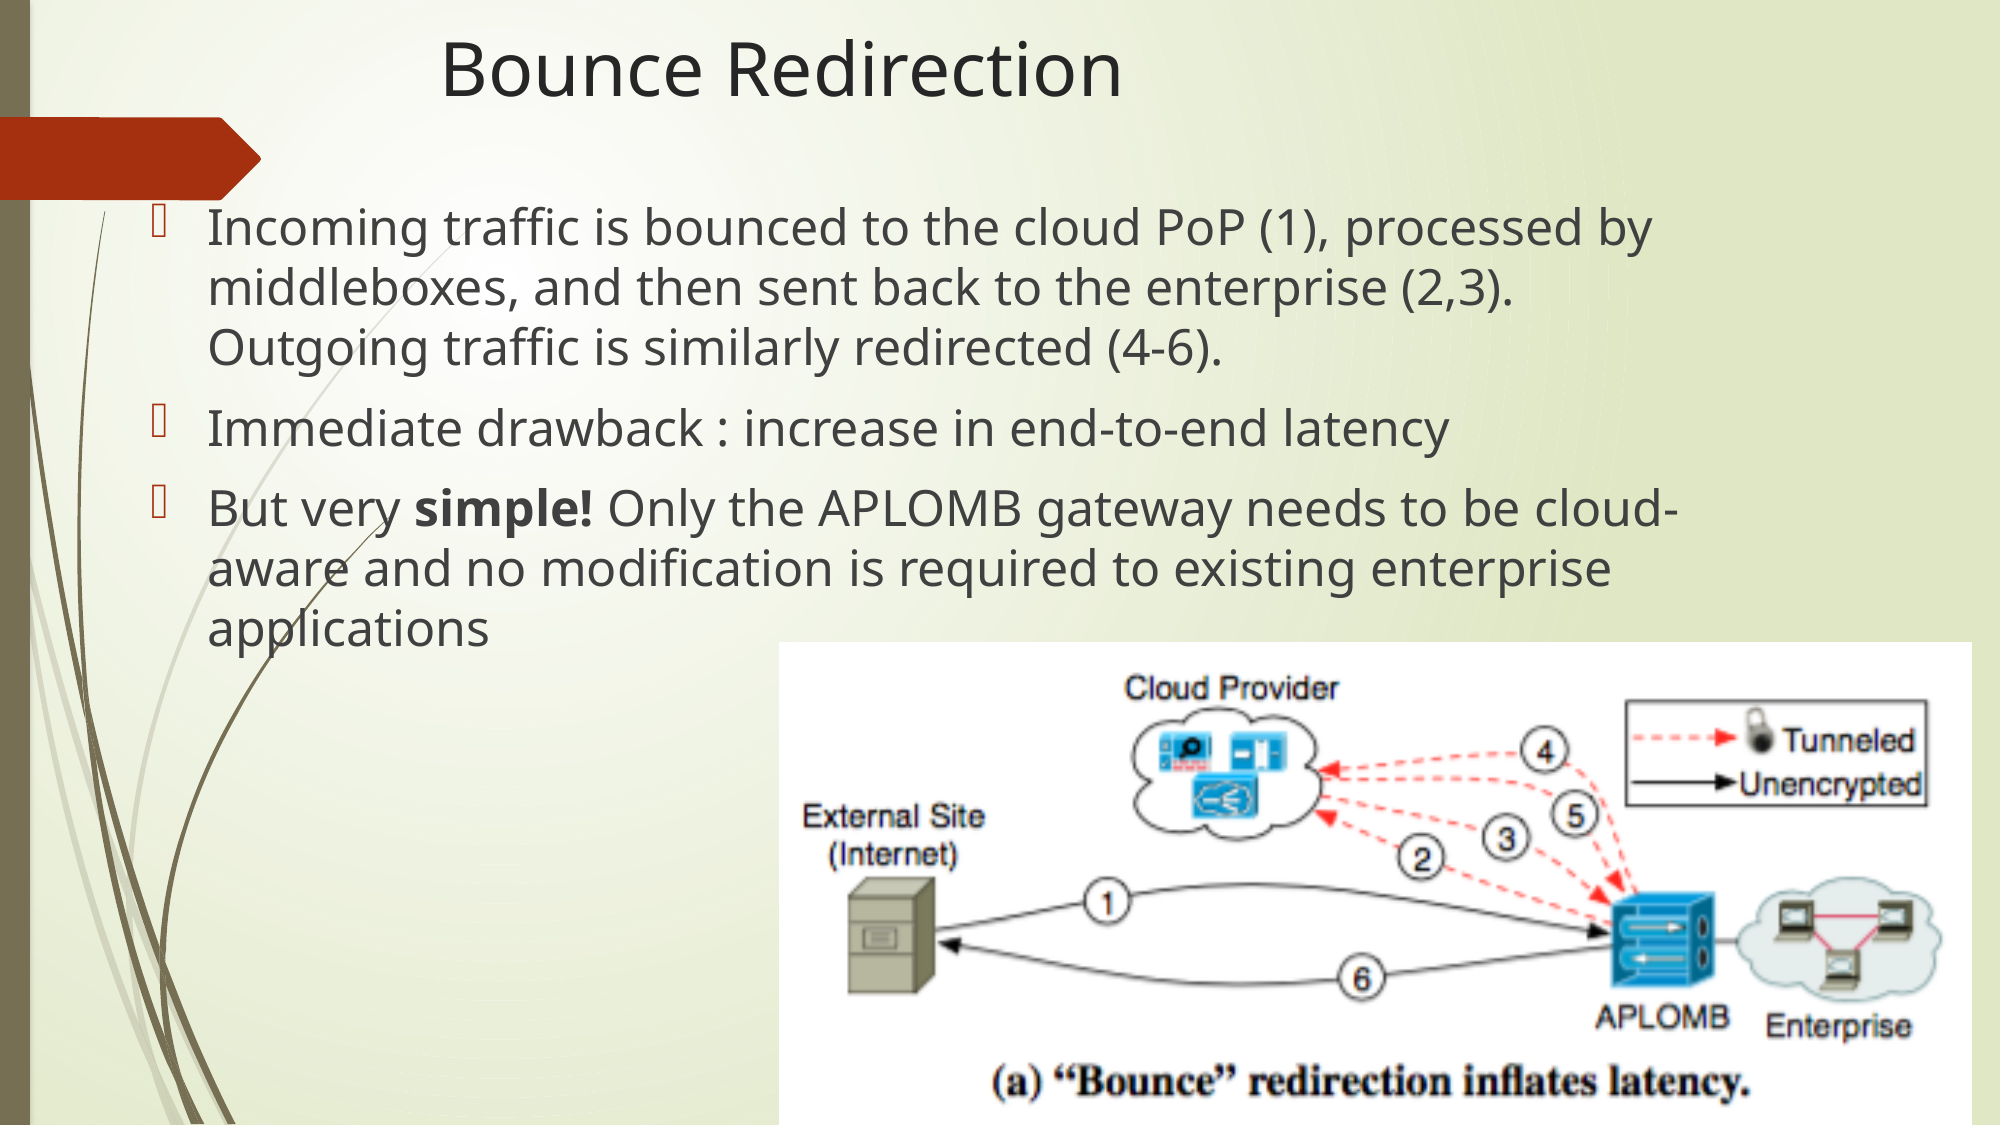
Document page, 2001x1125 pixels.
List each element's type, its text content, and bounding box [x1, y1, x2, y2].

picture [778, 641, 1972, 1125]
list Incoming traffic is bounced to the cloud PoP (1), processed by middleboxes, and then sent back to the enterprise (2,3). Outgoing traffic is similarly redirected (4-6). Immediate drawback : increase in end-to-end latency But very simple! Only the APLOMB gateway needs to be cloud-aware and no modification is required to existing enterprise applications [135, 187, 1718, 808]
title Bounce Redirection [424, 13, 1887, 224]
